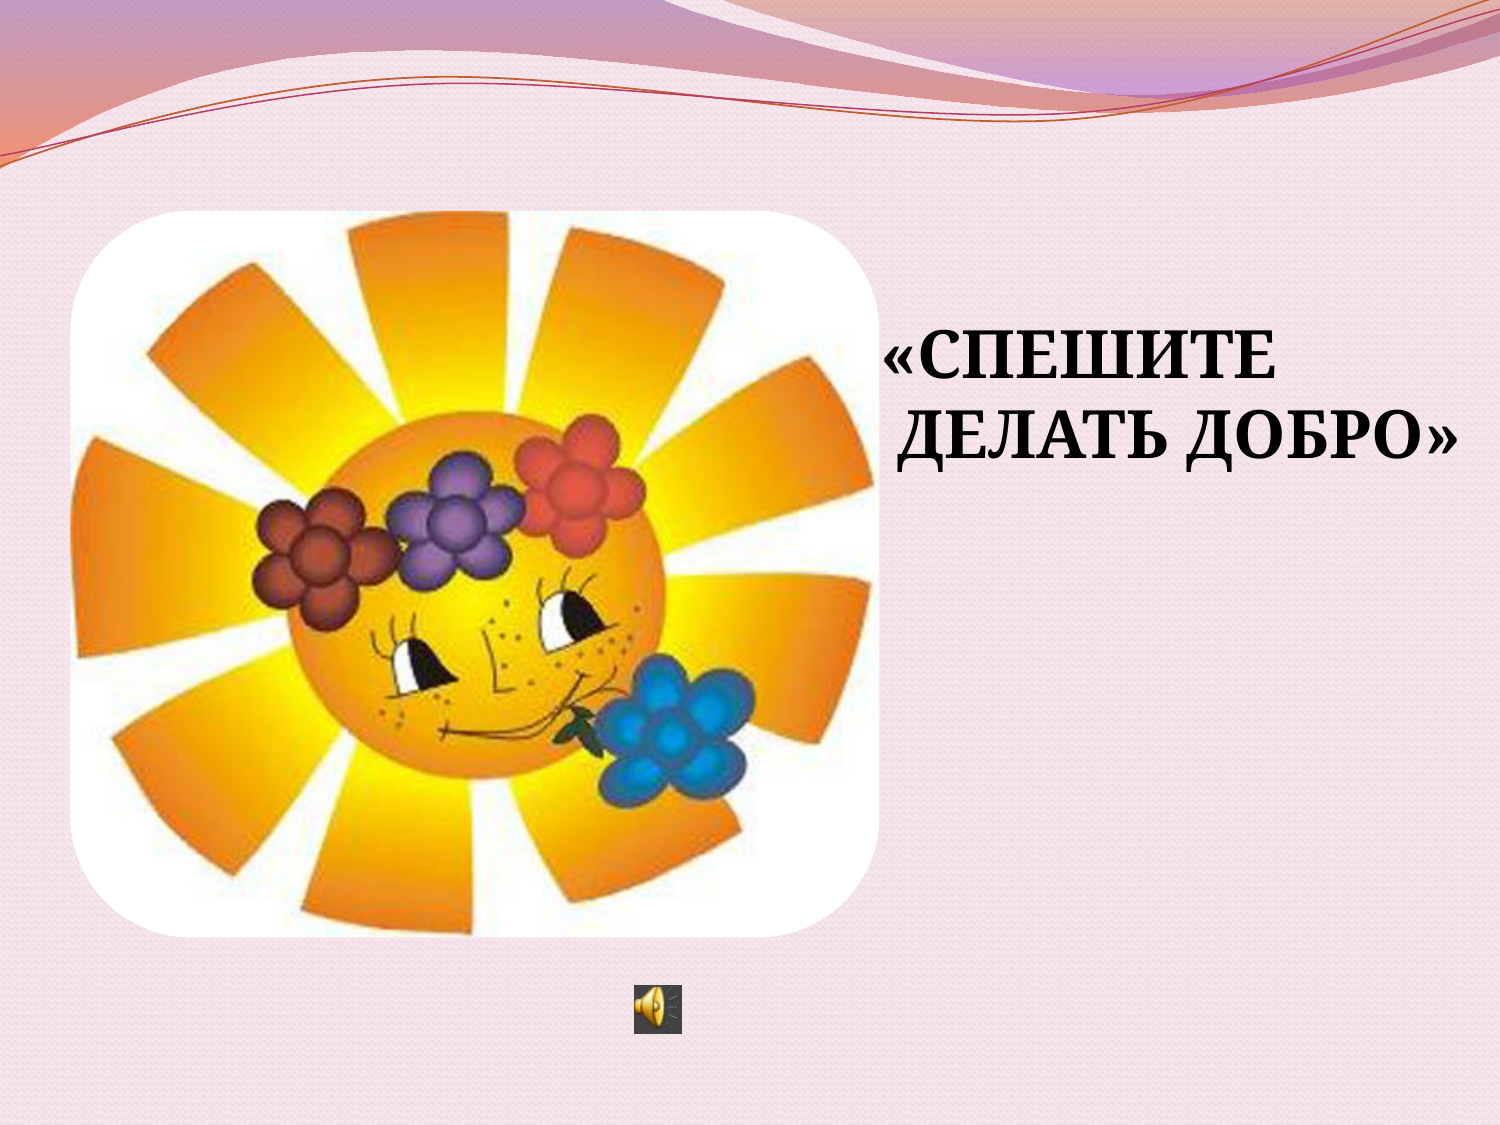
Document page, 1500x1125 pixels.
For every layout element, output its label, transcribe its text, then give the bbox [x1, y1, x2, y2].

picture [70, 210, 880, 938]
text_box «СПЕШИТЕ ДЕЛАТЬ ДОБРО» [886, 304, 1477, 480]
picture [632, 984, 684, 1035]
